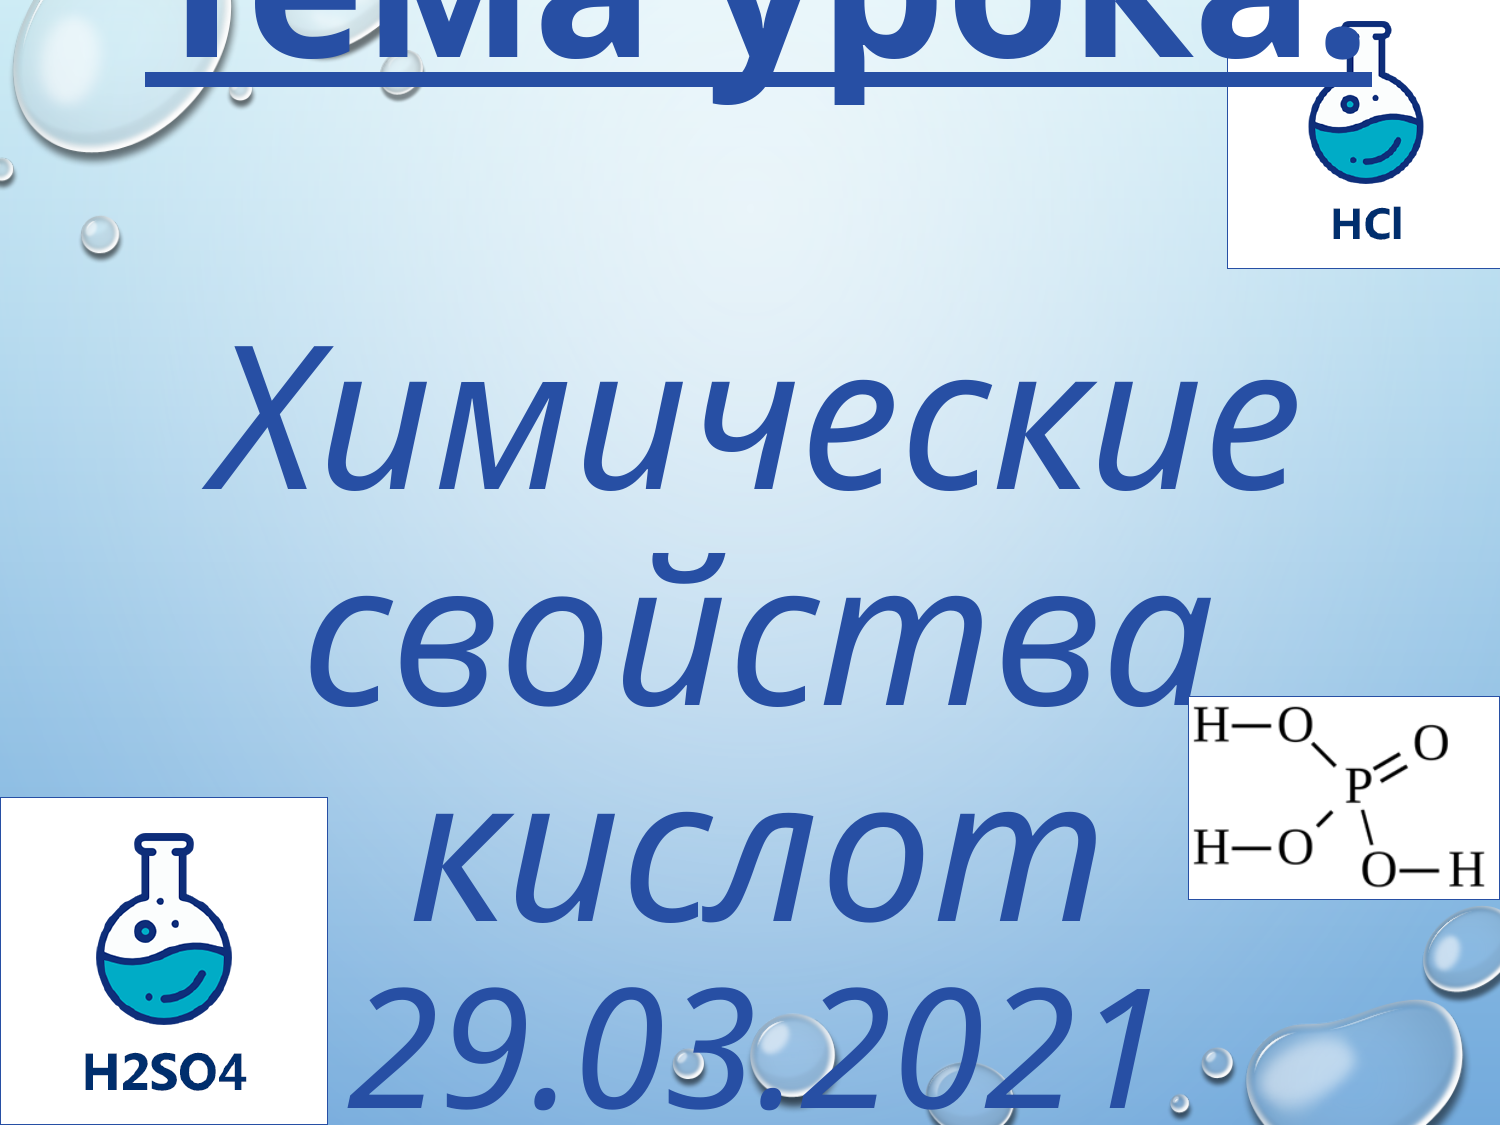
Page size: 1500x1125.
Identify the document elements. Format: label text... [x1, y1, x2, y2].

title Тема урока: Химические свойства кислот 29.03.2021 [120, 503, 1396, 766]
picture [0, 0, 1500, 1125]
